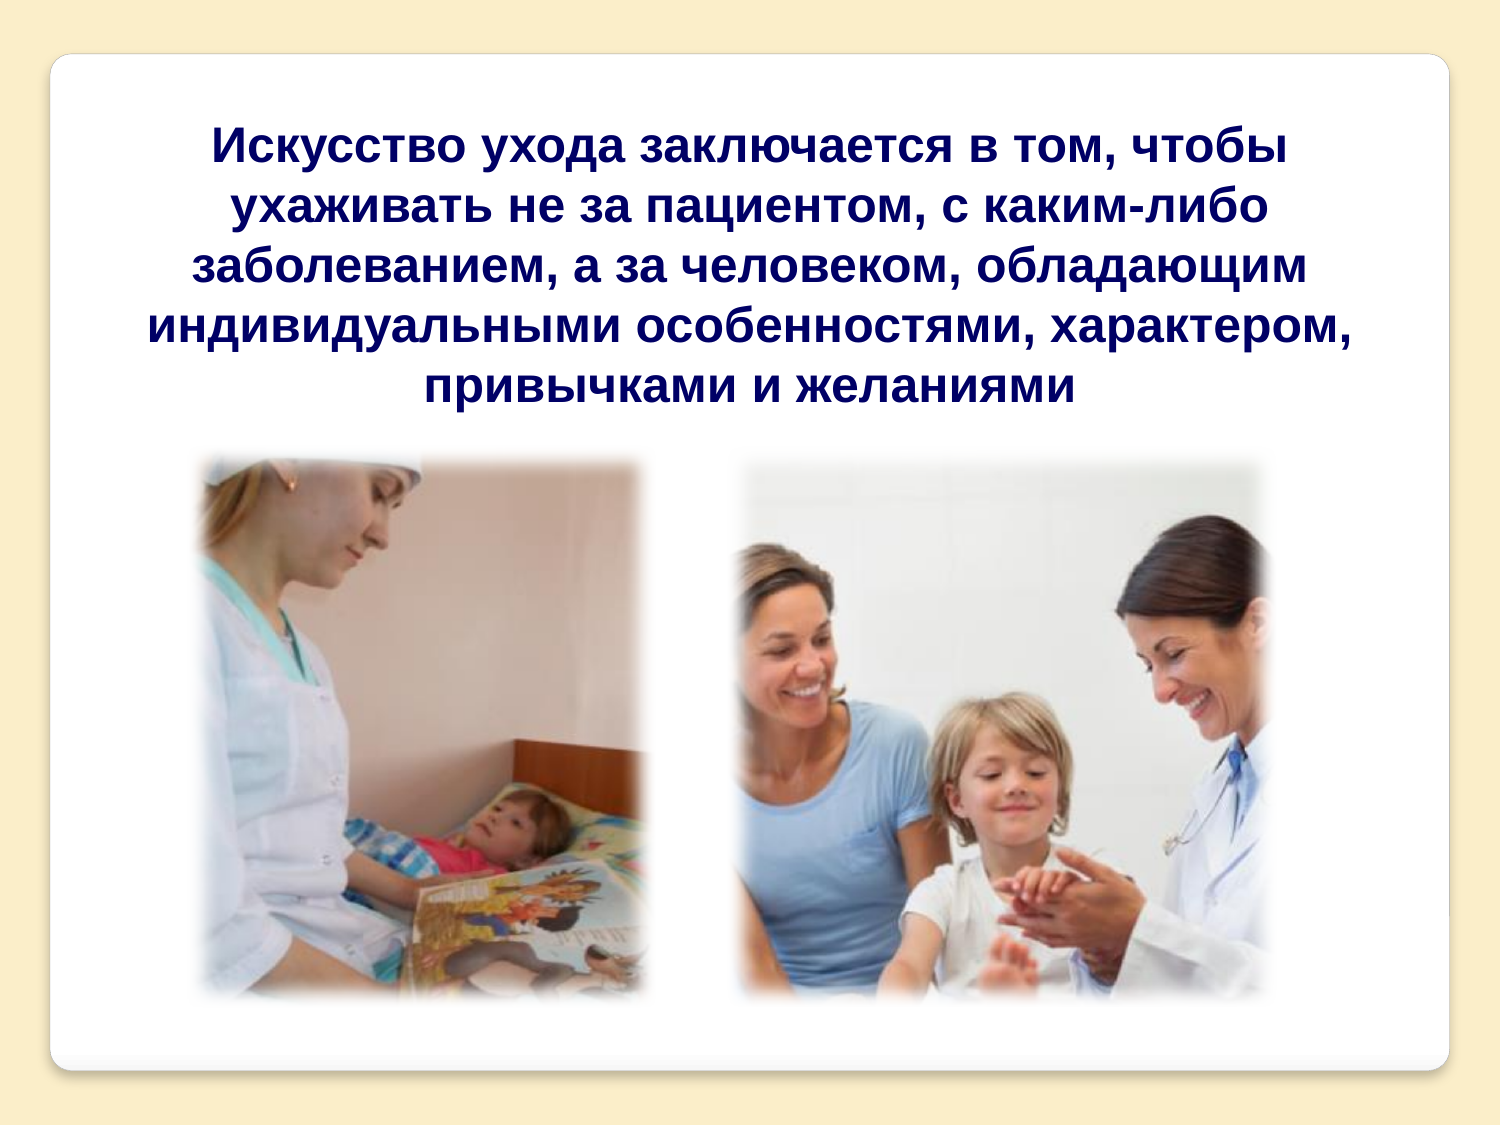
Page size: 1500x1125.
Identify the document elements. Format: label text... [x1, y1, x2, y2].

picture [726, 445, 1278, 1009]
picture [187, 445, 657, 1009]
text_box Искусство ухода заключается в том, чтобы ухаживать не за пациентом, с каким-либо заболеванием, а за человеком, обладающим индивидуальными особенностями, характером, привычками и желаниями [81, 105, 1418, 421]
